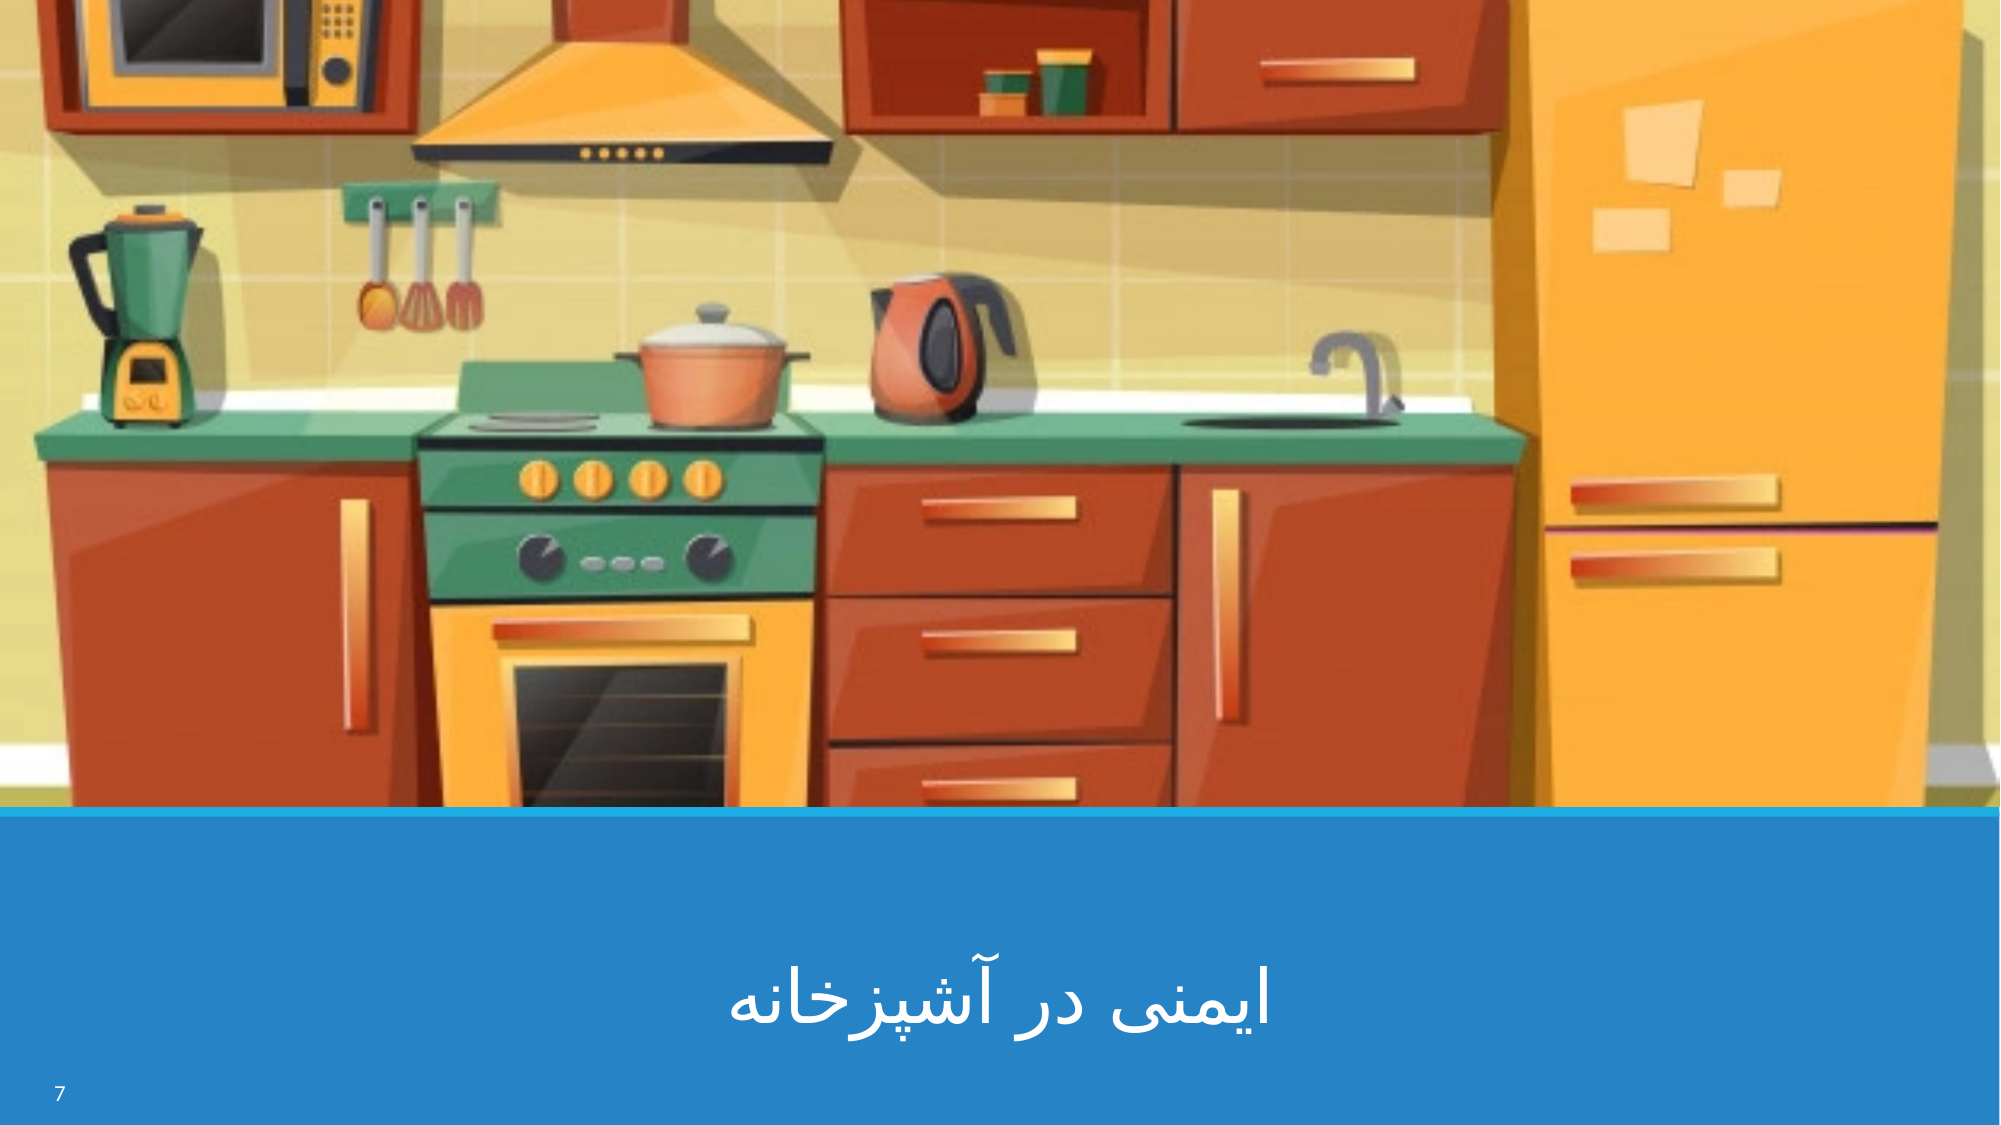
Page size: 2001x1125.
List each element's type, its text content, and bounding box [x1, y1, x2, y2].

slide_number 7 [12, 1059, 81, 1125]
picture [0, 0, 2000, 807]
title ایمنی در آشپزخانه [170, 903, 1830, 1039]
